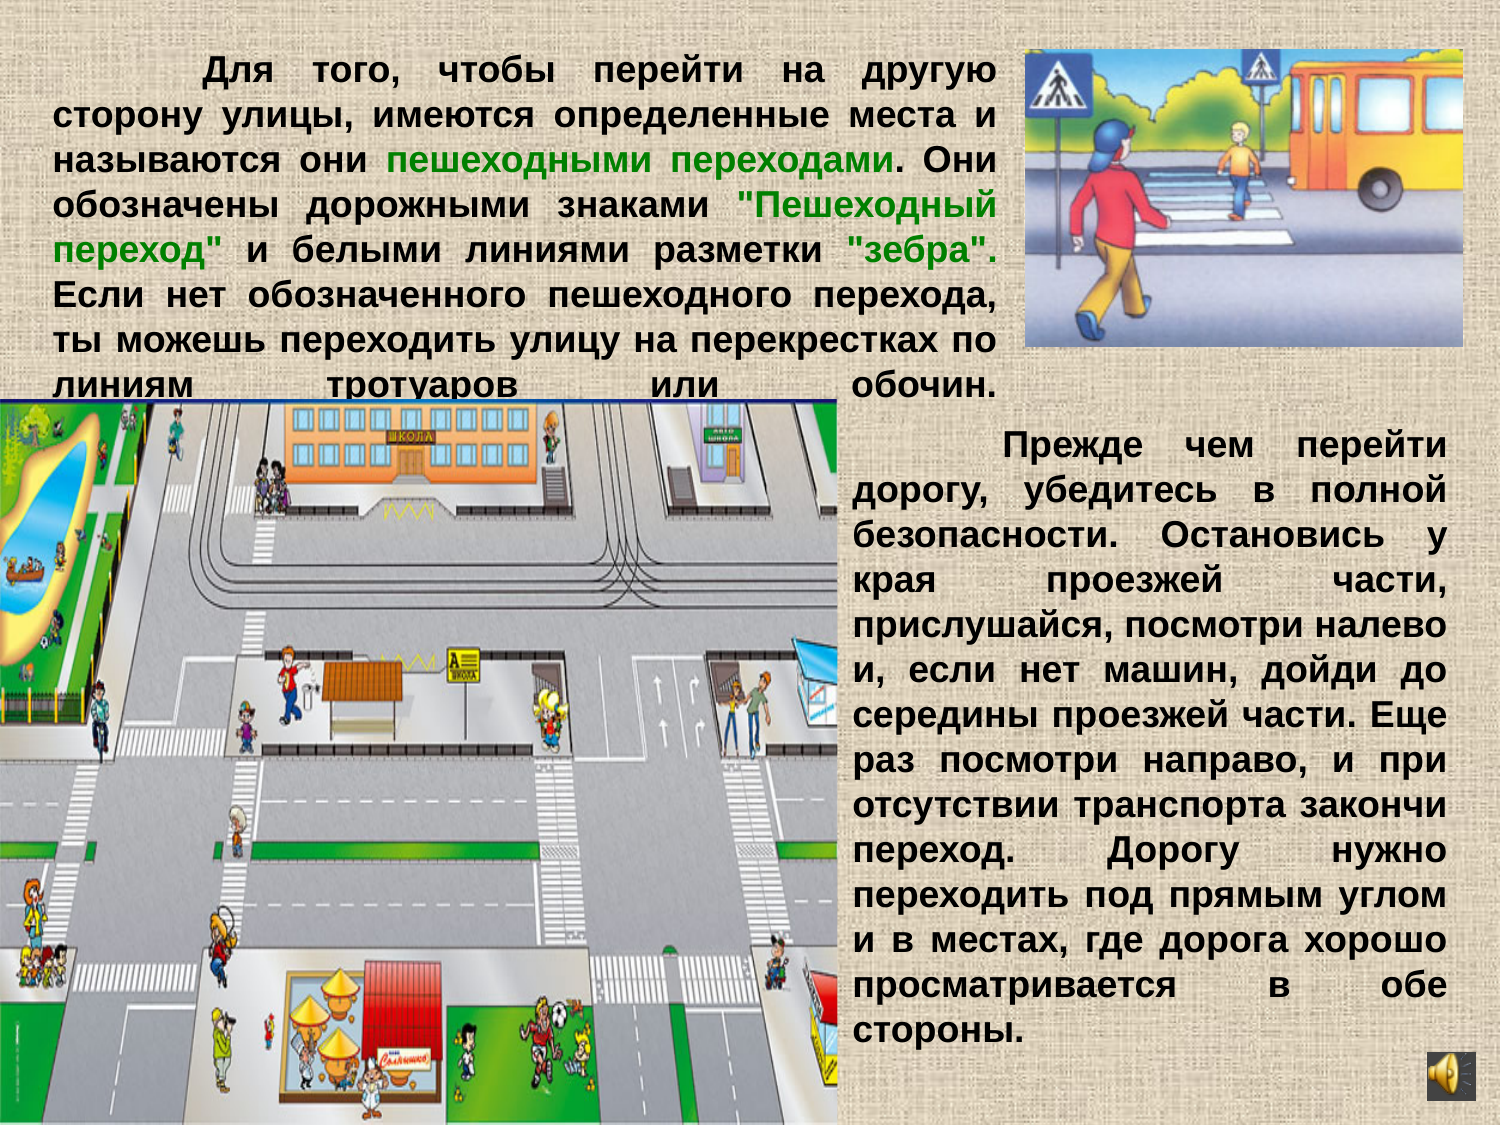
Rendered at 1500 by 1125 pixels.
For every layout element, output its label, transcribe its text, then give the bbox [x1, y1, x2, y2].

picture [0, 0, 1500, 1125]
text_box Прежде чем перейти дорогу, убедитесь в полной безопасности. Остановись у края проезжей части, прислушайся, посмотри налево и, если нет машин, дойди до середины проезжей части. Еще раз посмотри направо, и при отсутствии транспорта закончи переход. Дорогу нужно переходить под прямым углом и в местах, где дорога хорошо просматривается в обе стороны. [841, 412, 1463, 1125]
text_box Для того, чтобы перейти на другую сторону улицы, имеются определенные места и называются они пешеходными переходами. Они обозначены дорожными знаками "Пешеходный переход" и белыми линиями разметки "зебра". Если нет обозначенного пешеходного перехода, ты можешь переходить улицу на перекрестках по линиям тротуаров или обочин. [37, 37, 1013, 412]
